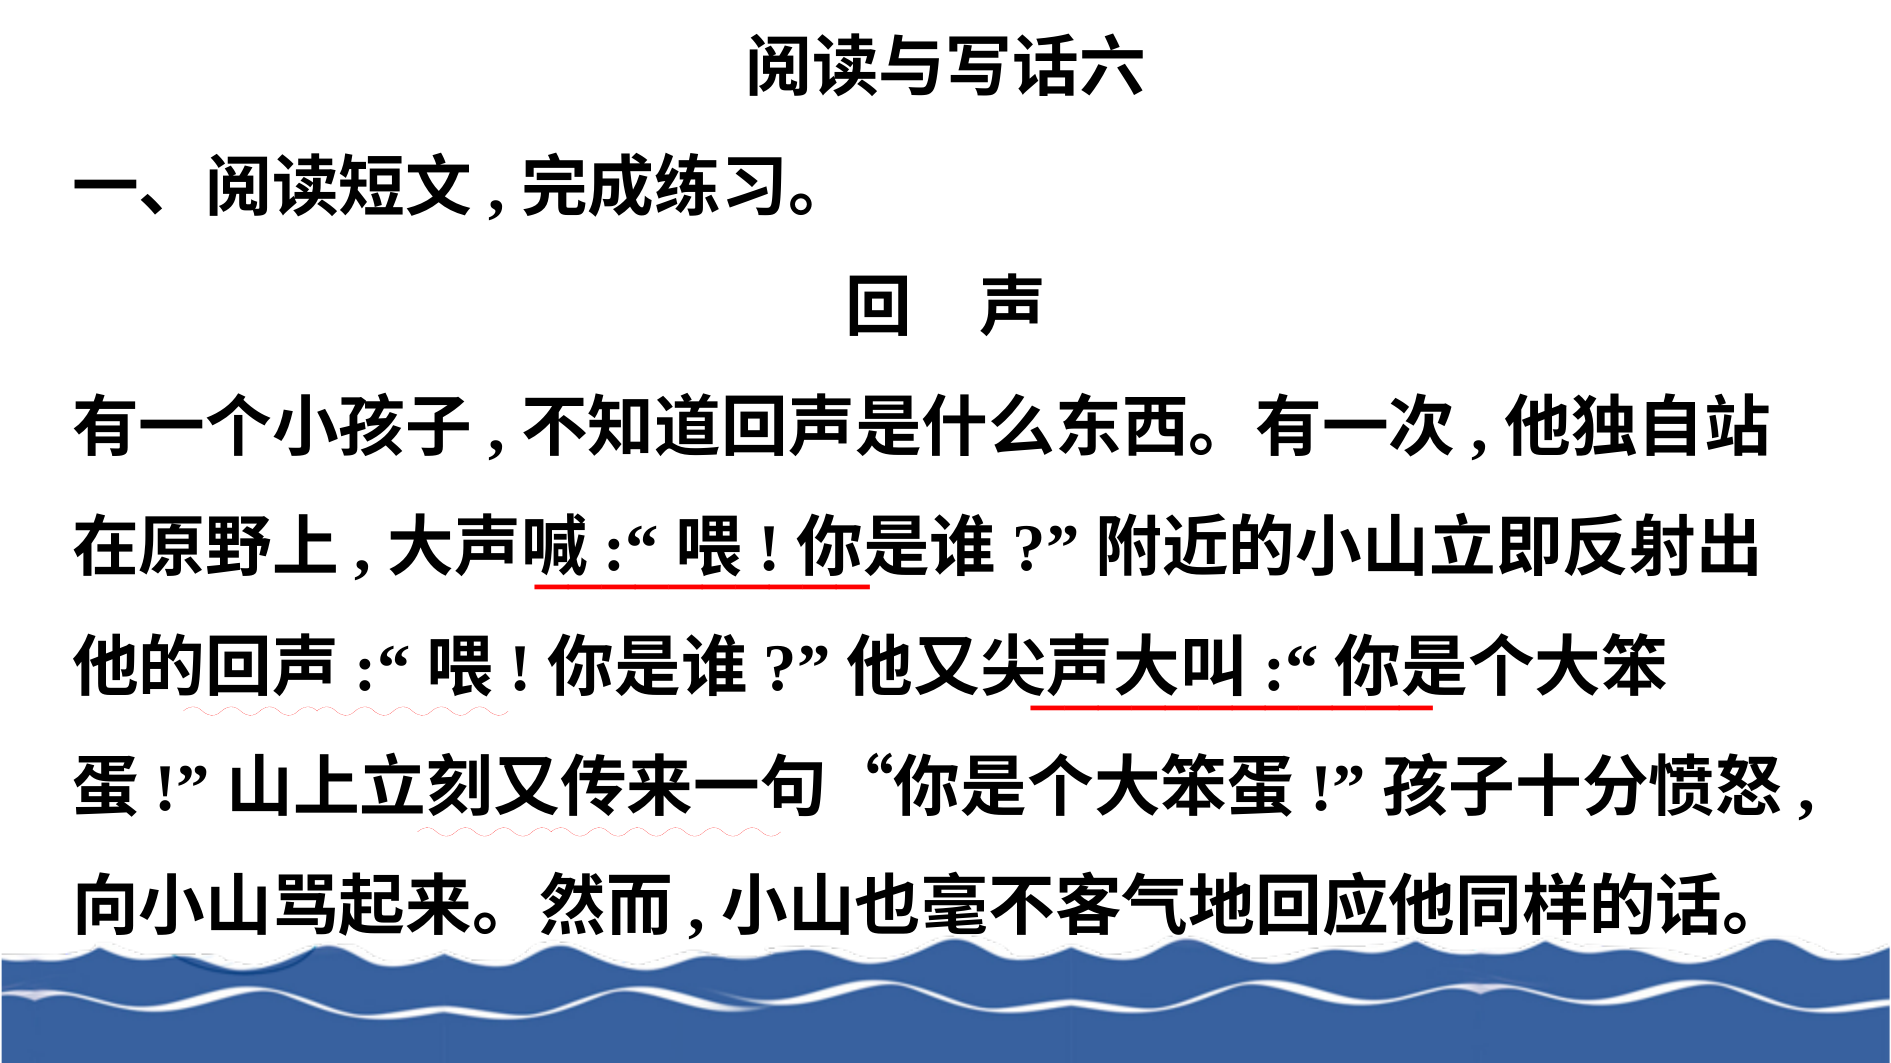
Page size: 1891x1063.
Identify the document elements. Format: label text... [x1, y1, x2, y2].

text_box __________ [520, 506, 886, 602]
text_box ____________ [1017, 627, 1449, 722]
text_box 阅读与写话六 一、阅读短文,完成练习。 回 声 有一个小孩子,不知道回声是什么东西。有一次,他独自站在原野上,大声喊:“喂!你是谁?”附近的小山立即反射出他的回声:“喂!你是谁?”他又尖声大叫:“你是个大笨蛋!”山上立刻又传来一句“你是个大笨蛋!”孩子十分愤怒,向小山骂起来。然而,小山也毫不客气地回应他同样的话。 [57, 0, 1835, 951]
picture [1, 886, 1891, 1063]
text_box [168, 627, 515, 722]
text_box [402, 748, 795, 843]
